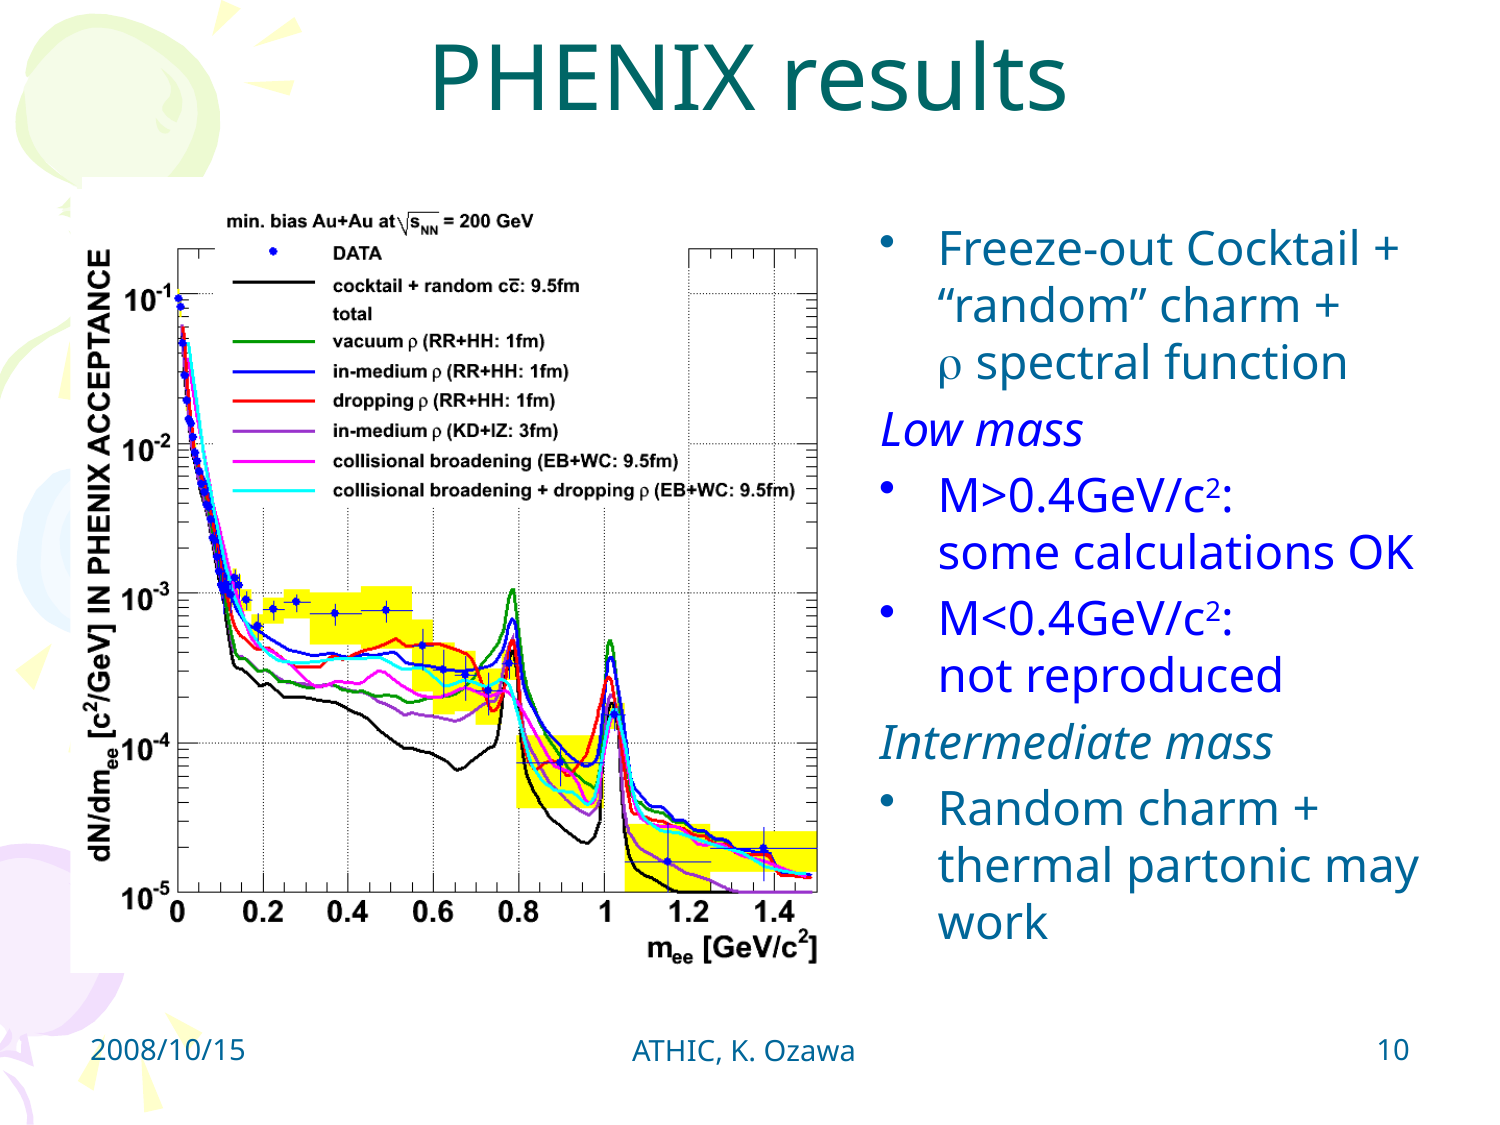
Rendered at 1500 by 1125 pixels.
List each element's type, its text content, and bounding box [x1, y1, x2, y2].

title PHENIX results [72, 16, 1426, 138]
picture [70, 189, 833, 973]
slide_number 10 [1074, 1023, 1426, 1100]
footer ATHIC, K. Ozawa [419, 1024, 1070, 1101]
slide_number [74, 1023, 426, 1100]
list Freeze-out Cocktail + “random” charm + r spectral function Low mass M>0.4GeV/c2: some calculations OK M<0.4GeV/c2: not reproduced Intermediate mass Random charm + thermal partonic may work [897, 210, 1466, 962]
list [81, 177, 892, 964]
